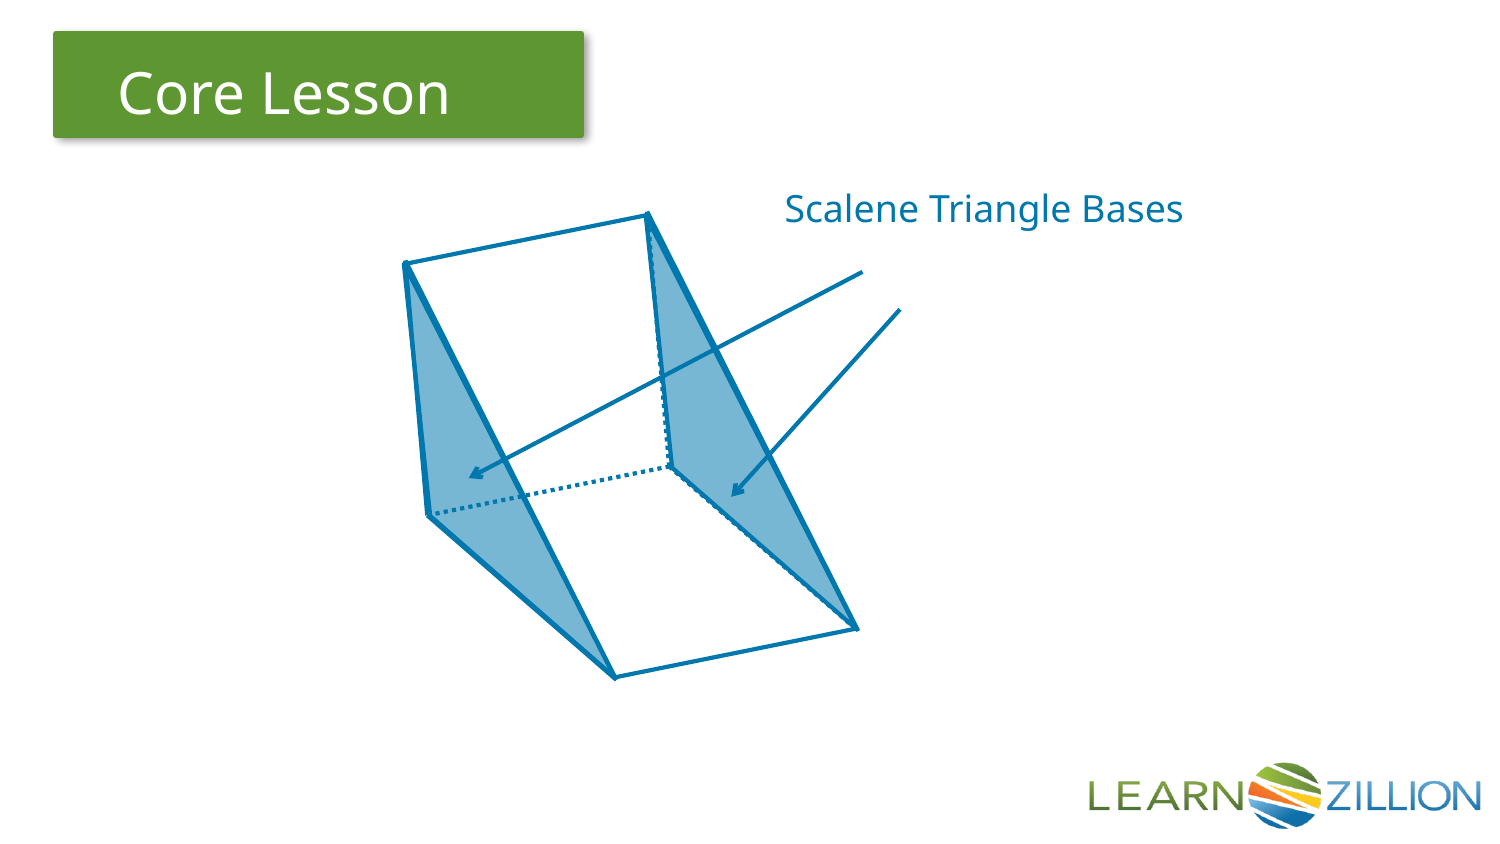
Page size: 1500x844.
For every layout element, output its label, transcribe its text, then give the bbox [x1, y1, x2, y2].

picture [1087, 759, 1482, 831]
text_box [562, 633, 616, 679]
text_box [339, 258, 925, 633]
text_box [730, 309, 901, 498]
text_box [468, 271, 863, 479]
text_box [644, 214, 669, 258]
text_box Scalene Triangle Bases [768, 178, 1201, 238]
